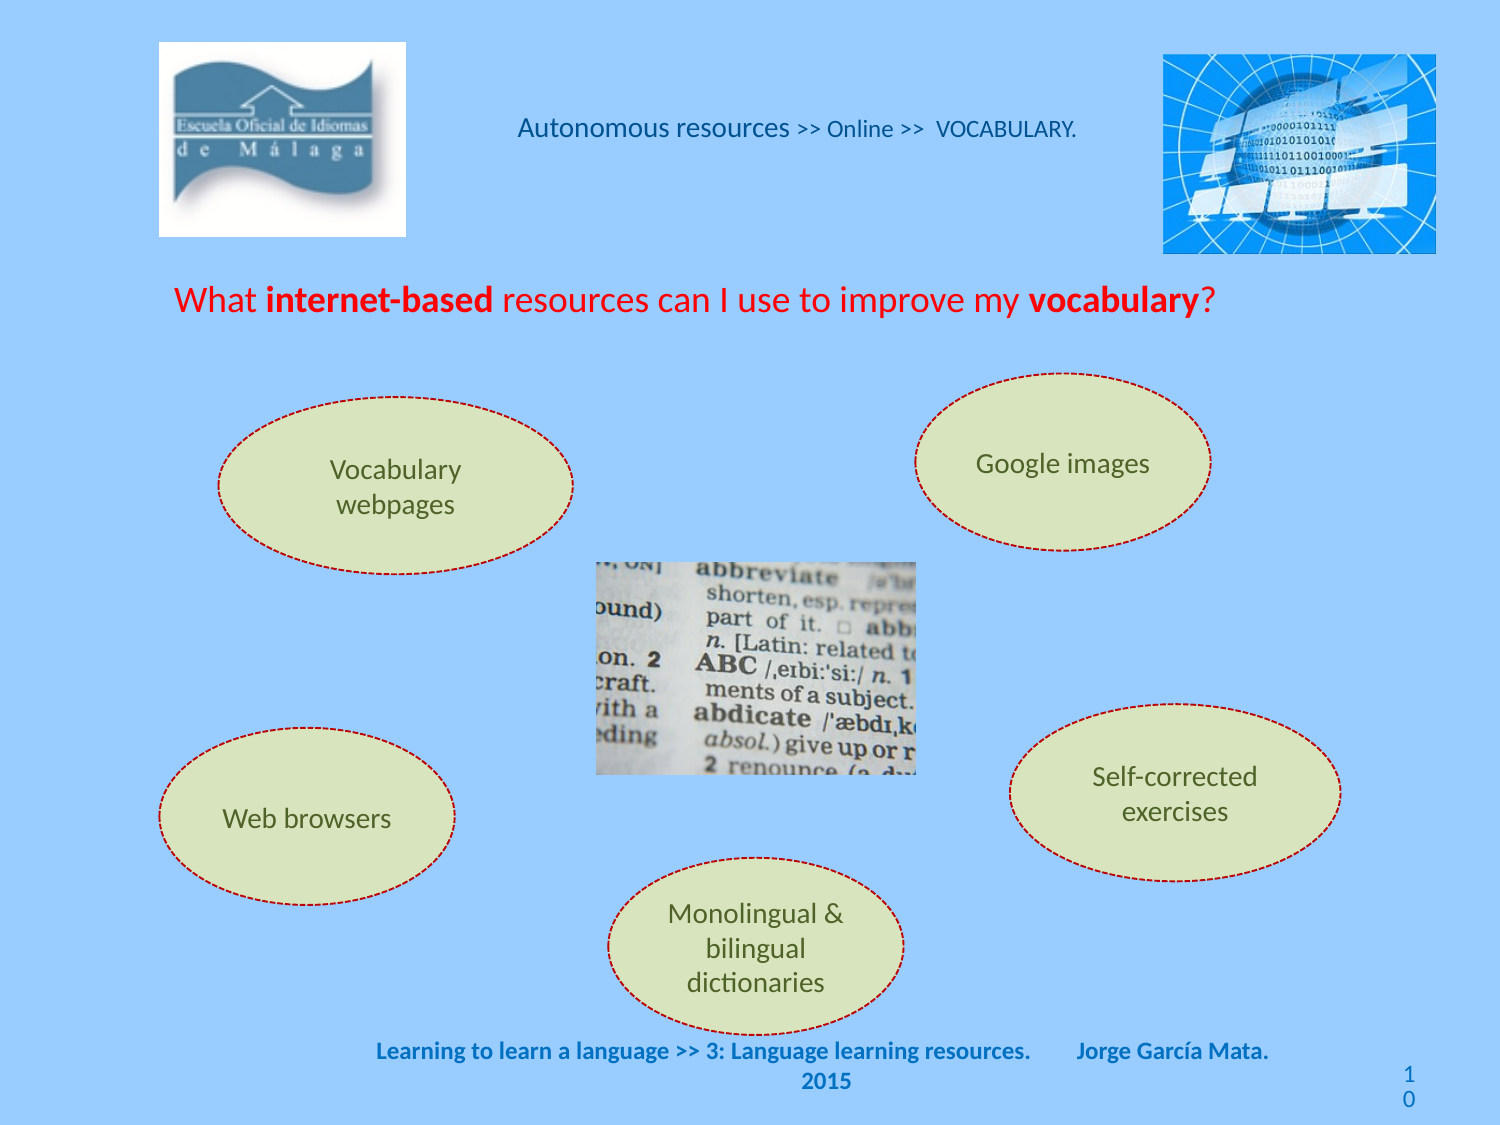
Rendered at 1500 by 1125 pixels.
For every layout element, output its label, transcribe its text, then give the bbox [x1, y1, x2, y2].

title Autonomous resources >> Online >> VOCABULARY. [442, 66, 1152, 206]
text_box Monolingual & bilingual dictionaries [607, 856, 905, 1036]
text_box Vocabulary webpages [217, 396, 574, 576]
slide_number 10 [1387, 1042, 1425, 1103]
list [159, 42, 406, 237]
text_box Google images [914, 372, 1212, 552]
text_box Self-corrected exercises [1008, 703, 1342, 883]
text_box Web browsers [158, 726, 456, 906]
text_box What internet-based resources can I use to improve my vocabulary? [159, 267, 1412, 327]
picture [596, 562, 916, 776]
picture [1163, 54, 1436, 255]
footer Learning to learn a language >> 3: Language learning resources. Jorge García Mata. 2015 [336, 1046, 1317, 1083]
